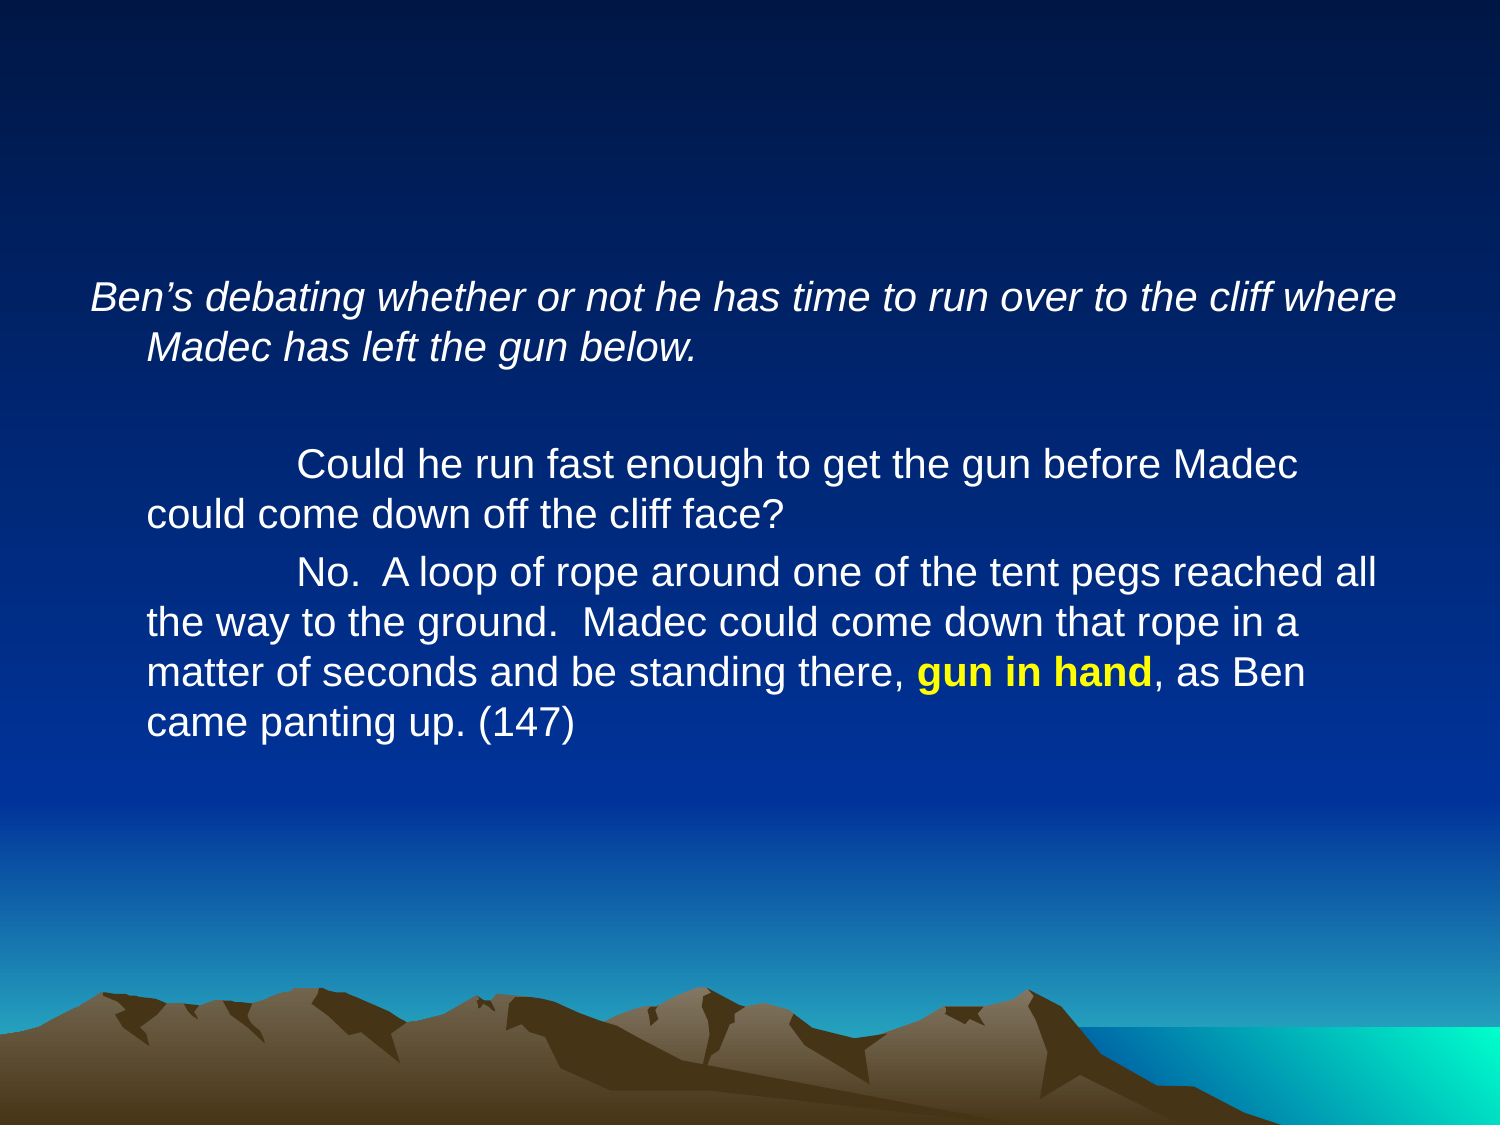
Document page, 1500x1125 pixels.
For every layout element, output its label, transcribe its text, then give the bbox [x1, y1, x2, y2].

list Ben’s debating whether or not he has time to run over to the cliff where Madec has left the gun below. Could he run fast enough to get the gun before Madec could come down off the cliff face? No. A loop of rope around one of the tent pegs reached all the way to the ground. Madec could come down that rope in a matter of seconds and be standing there, gun in hand, as Ben came panting up. (147) [75, 262, 1425, 1000]
